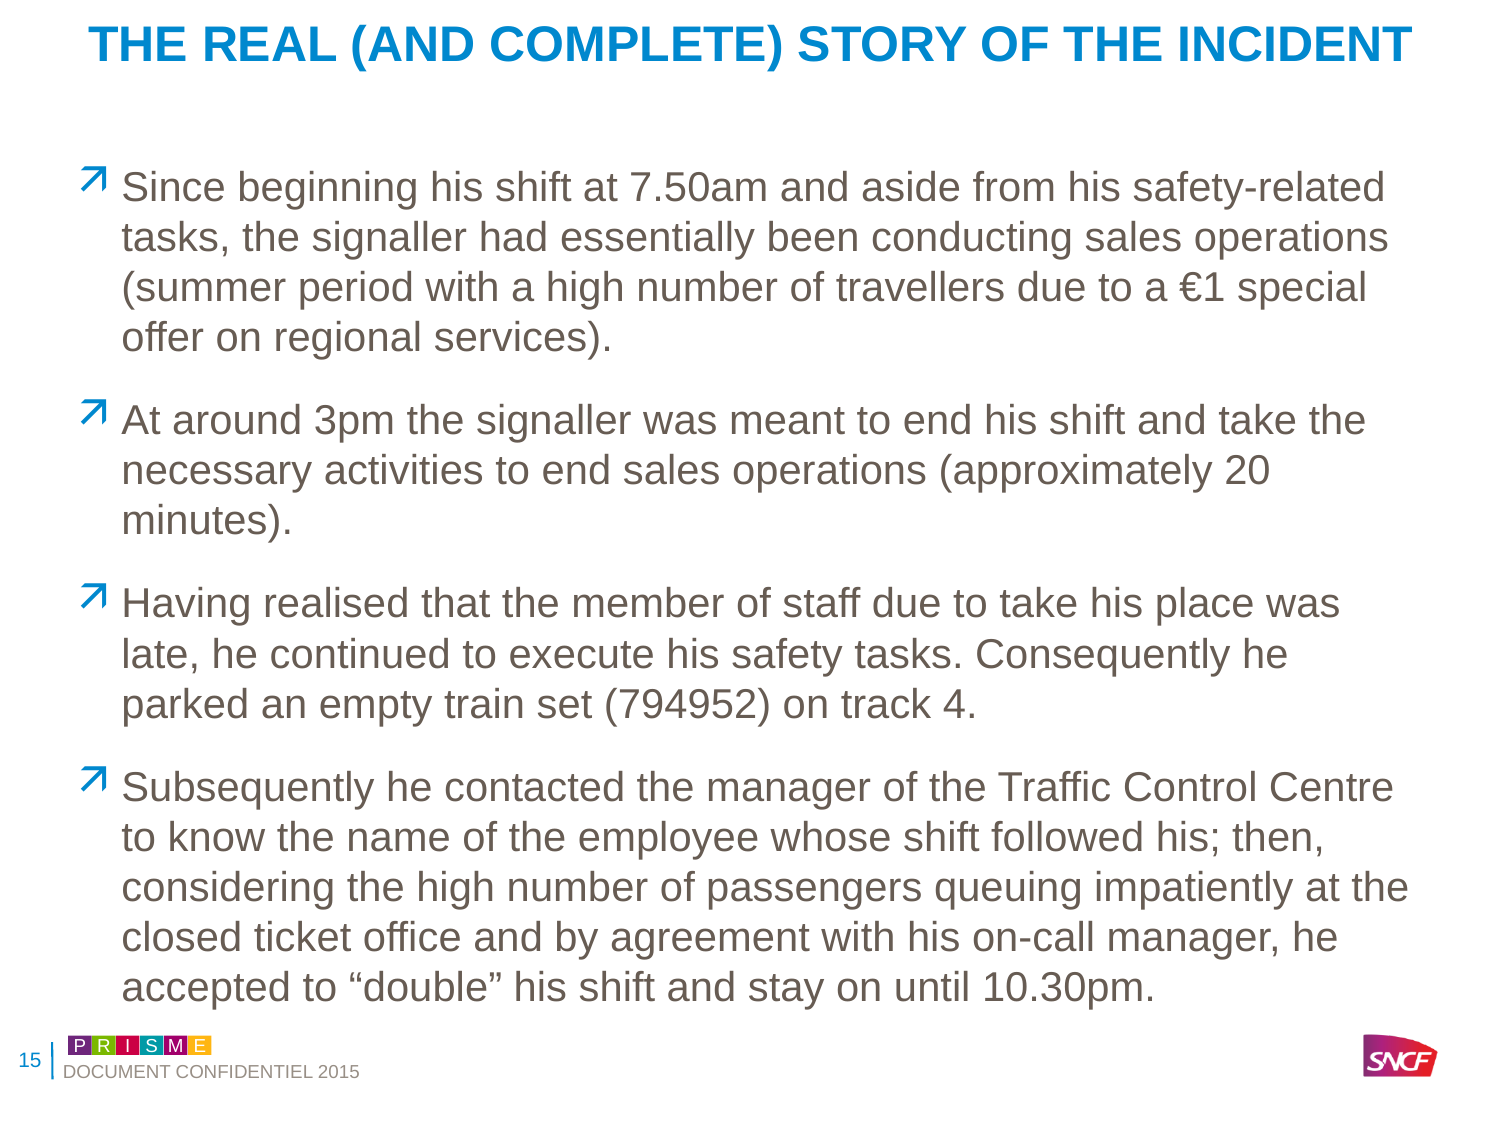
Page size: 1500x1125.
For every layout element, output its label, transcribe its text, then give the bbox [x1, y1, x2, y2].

title The real (and complete) story of the incident [60, 22, 1434, 165]
picture [1324, 992, 1476, 1118]
list Since beginning his shift at 7.50am and aside from his safety-related tasks, the signaller had essentially been conducting sales operations (summer period with a high number of travellers due to a €1 special offer on regional services). At around 3pm the signaller was meant to end his shift and take the necessary activities to end sales operations (approximately 20 minutes). Having realised that the member of staff due to take his place was late, he continued to execute his safety tasks. Consequently he parked an empty train set (794952) on track 4. Subsequently he contacted the manager of the Traffic Control Centre to know the name of the employee whose shift followed his; then, considering the high number of passengers queuing impatiently at the closed ticket office and by agreement with his on-call manager, he accepted to “double” his shift and stay on until 10.30pm. [62, 152, 1436, 1065]
